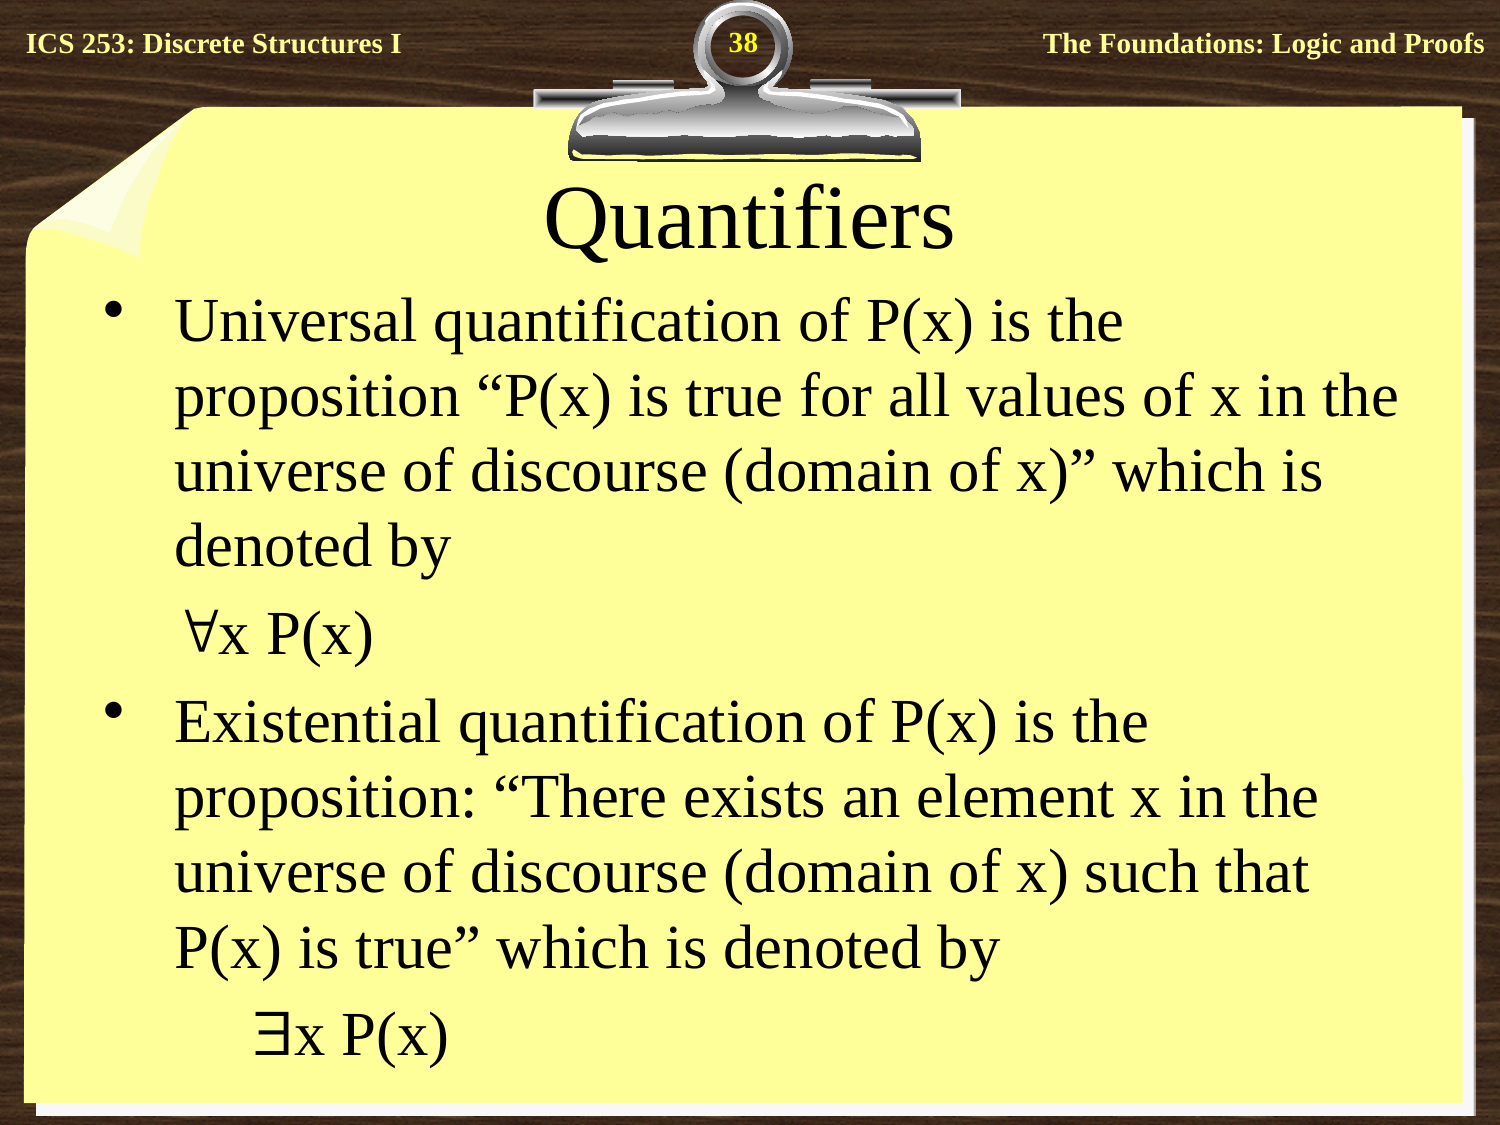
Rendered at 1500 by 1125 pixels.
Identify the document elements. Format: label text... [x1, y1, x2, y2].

picture [723, 71, 763, 78]
title Quantifiers [112, 148, 1388, 270]
picture [0, 0, 1500, 1125]
list Universal quantification of P(x) is the proposition “P(x) is true for all values of x in the universe of discourse (domain of x)” which is denoted by x P(x) Existential quantification of P(x) is the proposition: “There exists an element x in the universe of discourse (domain of x) such that P(x) is true” which is denoted by x P(x) [88, 270, 1423, 1083]
slide_number 38 [704, 11, 774, 71]
